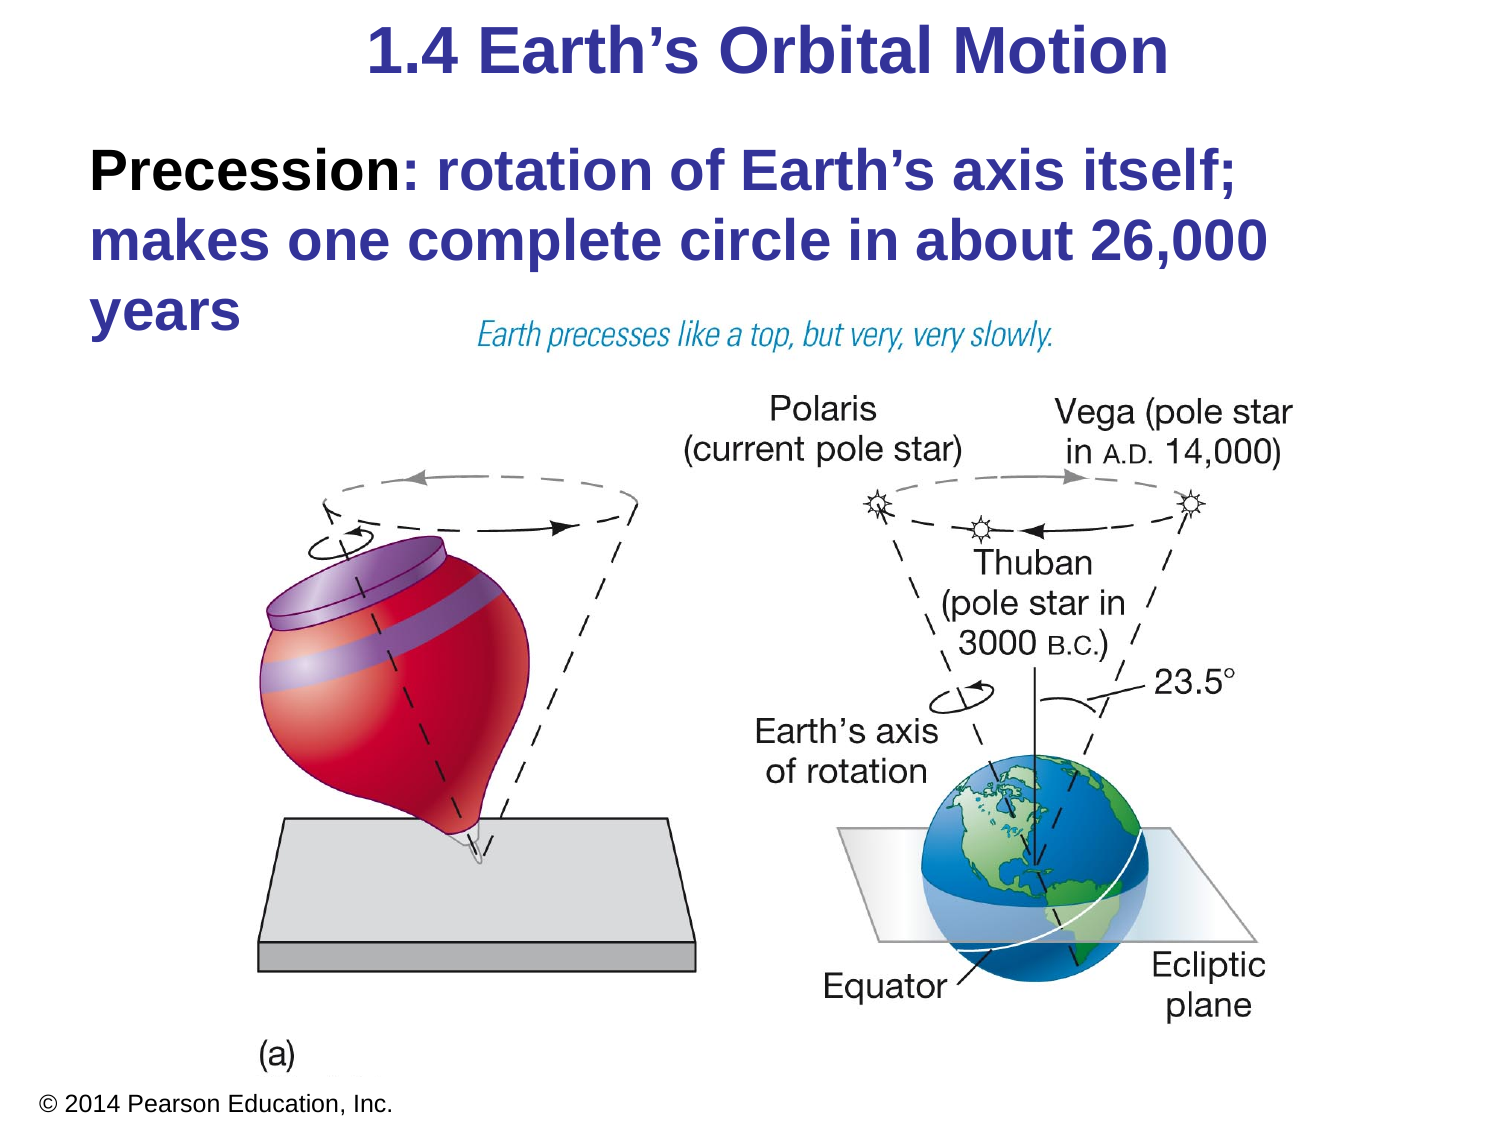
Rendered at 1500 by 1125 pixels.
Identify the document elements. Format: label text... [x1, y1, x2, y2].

text_box 1.4 Earth’s Orbital Motion [87, 0, 1450, 95]
picture [249, 312, 1301, 1077]
text_box Precession: rotation of Earth’s axis itself; makes one complete circle in about 26,000 years [74, 125, 1438, 350]
